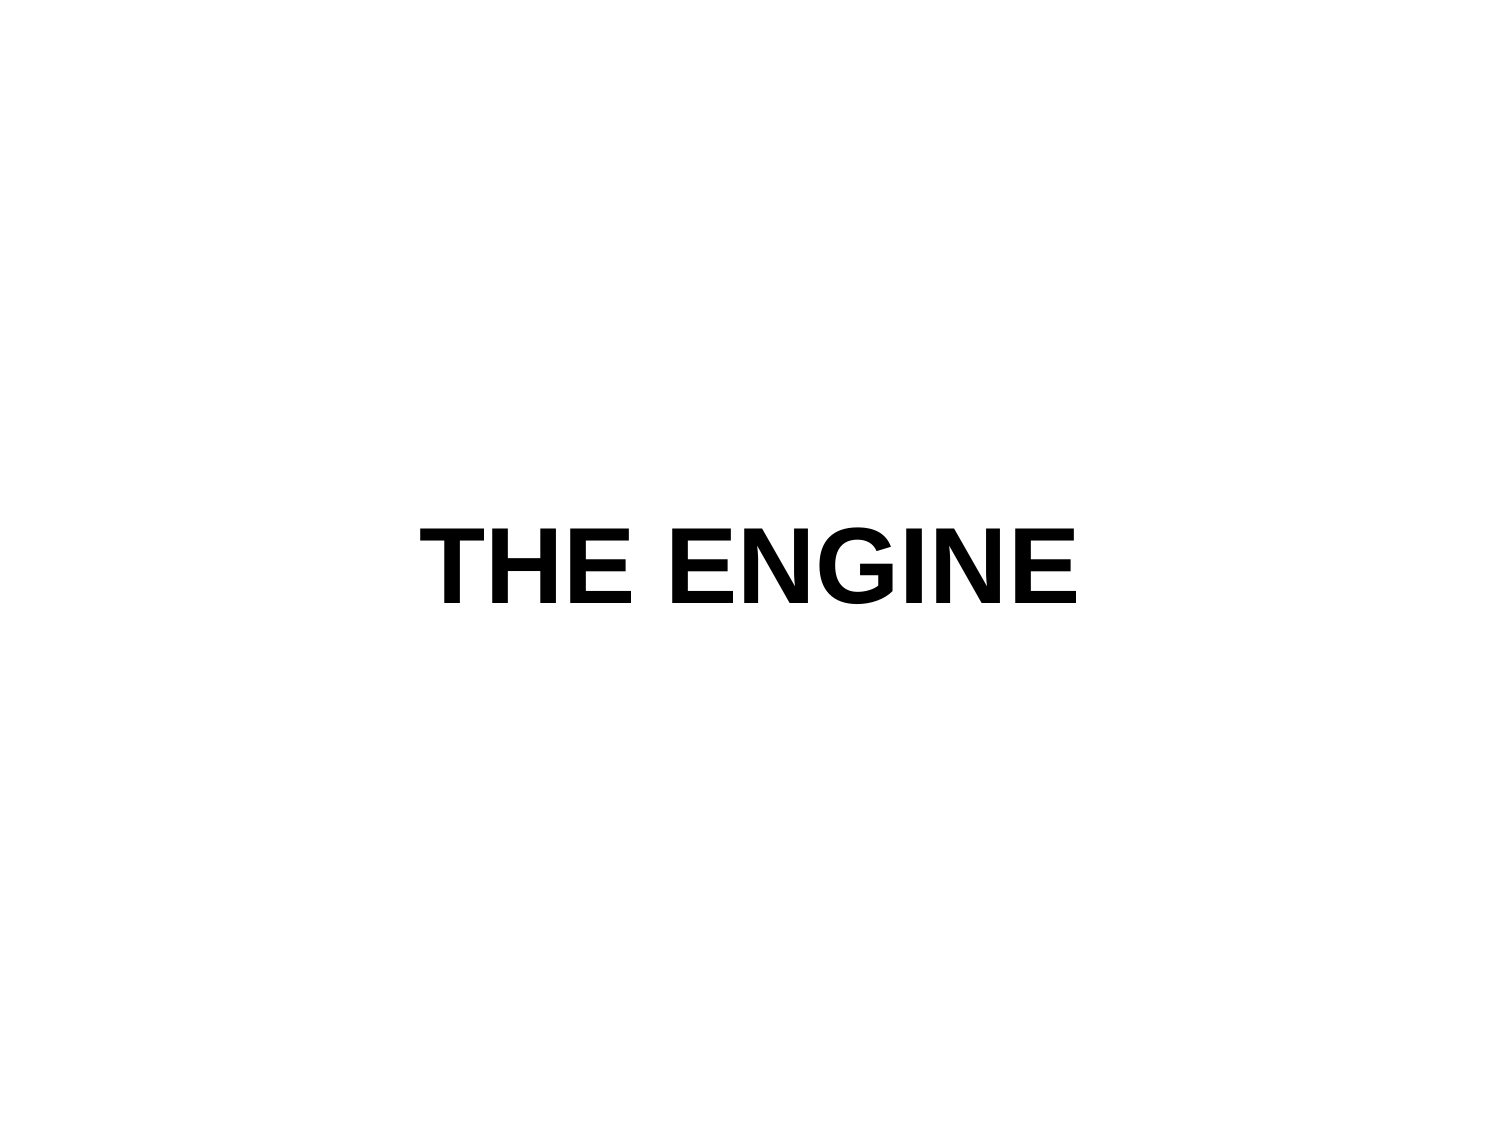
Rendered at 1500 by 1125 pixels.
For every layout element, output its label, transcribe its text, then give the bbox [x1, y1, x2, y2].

title THE ENGINE [0, 350, 1500, 772]
